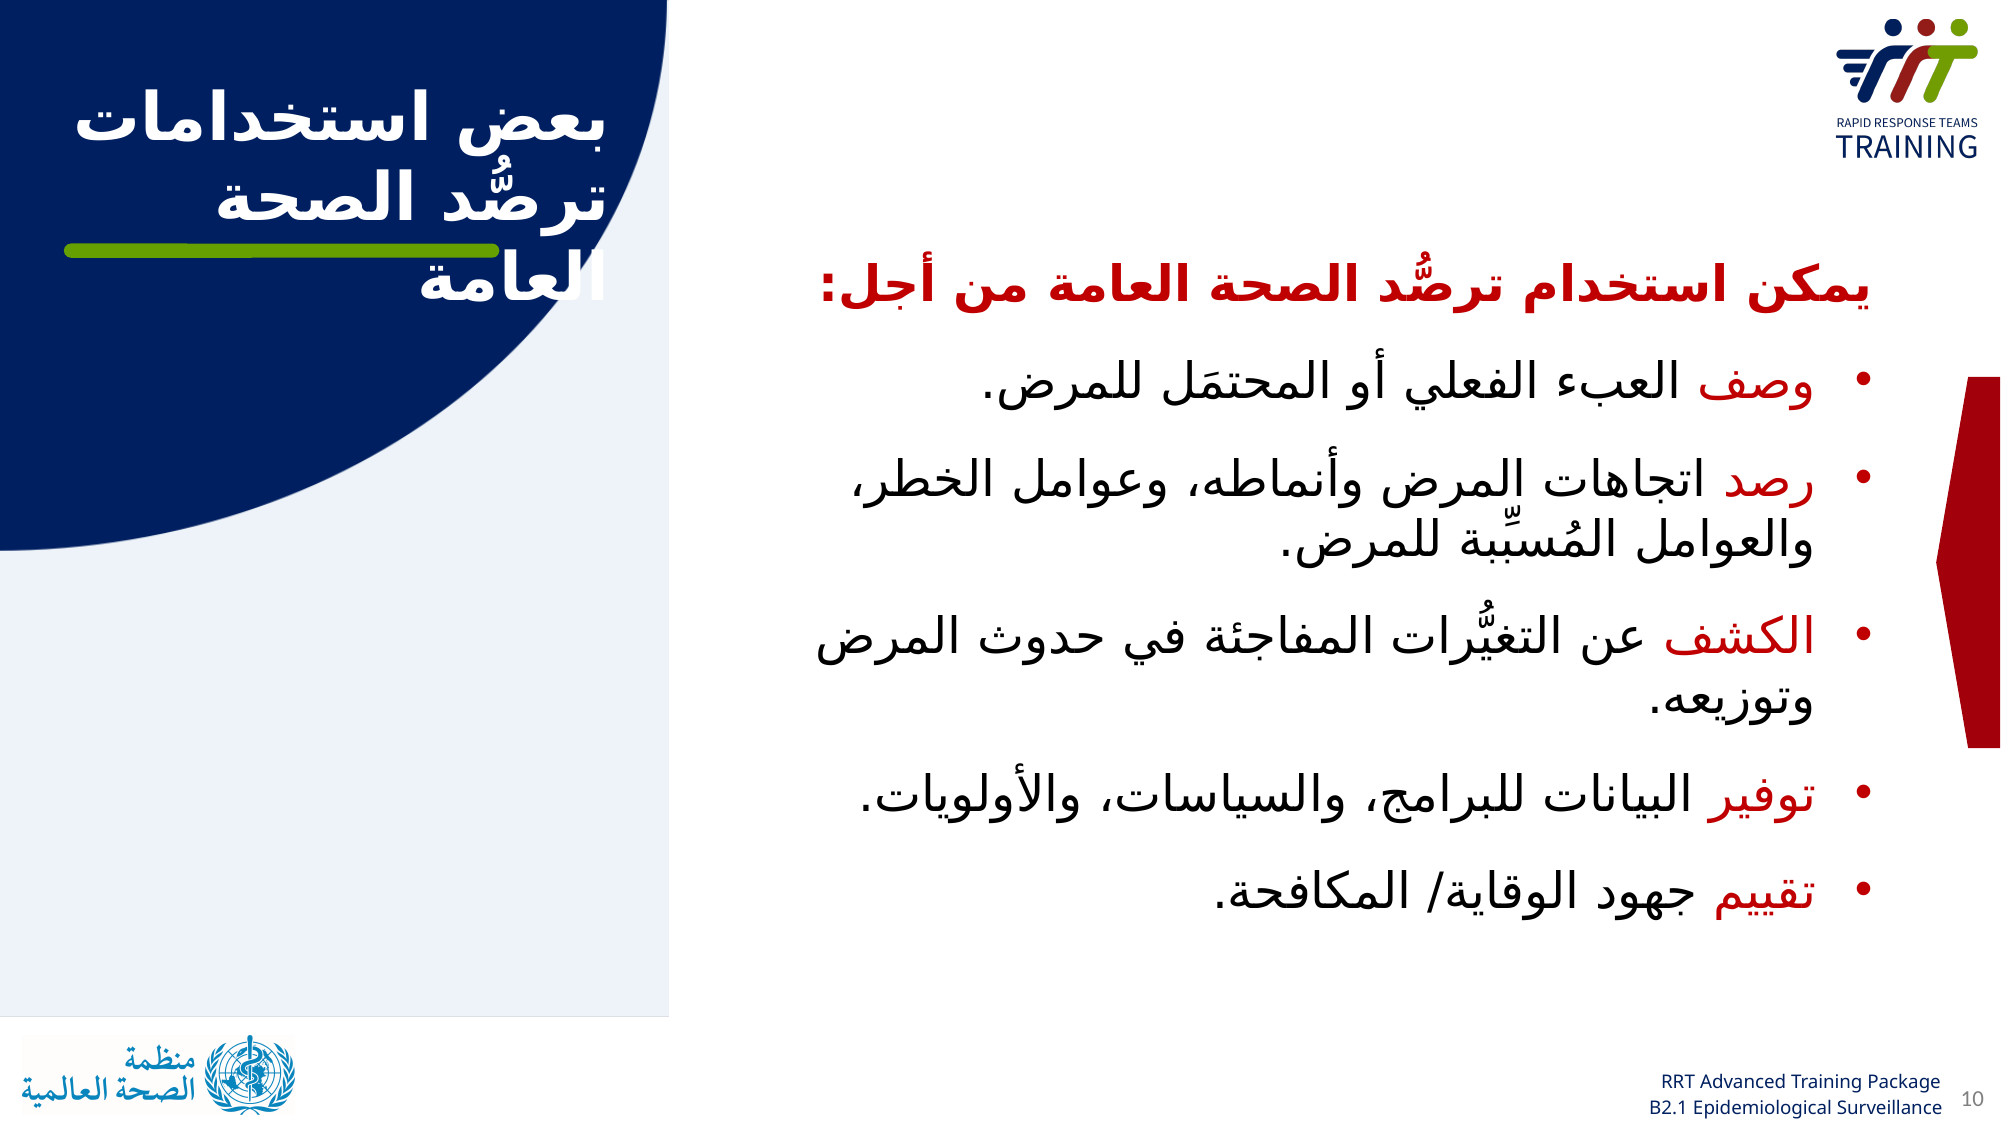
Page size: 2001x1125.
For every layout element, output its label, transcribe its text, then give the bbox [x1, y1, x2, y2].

picture [22, 1035, 295, 1115]
text_box يمكن استخدام ترصُّد الصحة العامة من أجل: وصف العبء الفعلي أو المحتمَل للمرض. رصد اتجاهات المرض وأنماطه، وعوامل الخطر، والعوامل المُسبِّبة للمرض. الكشف عن التغيُّرات المفاجئة في حدوث المرض وتوزيعه. توفير البيانات للبرامج، والسياسات، والأولويات. تقييم جهود الوقاية/ المكافحة. [693, 243, 1880, 1037]
picture [0, 0, 669, 1018]
picture [1835, 19, 1978, 167]
text_box بعض استخدامات ترصُّد الصحة العامة [21, 66, 618, 322]
text_box [63, 243, 500, 258]
picture [252, 1050, 258, 1059]
